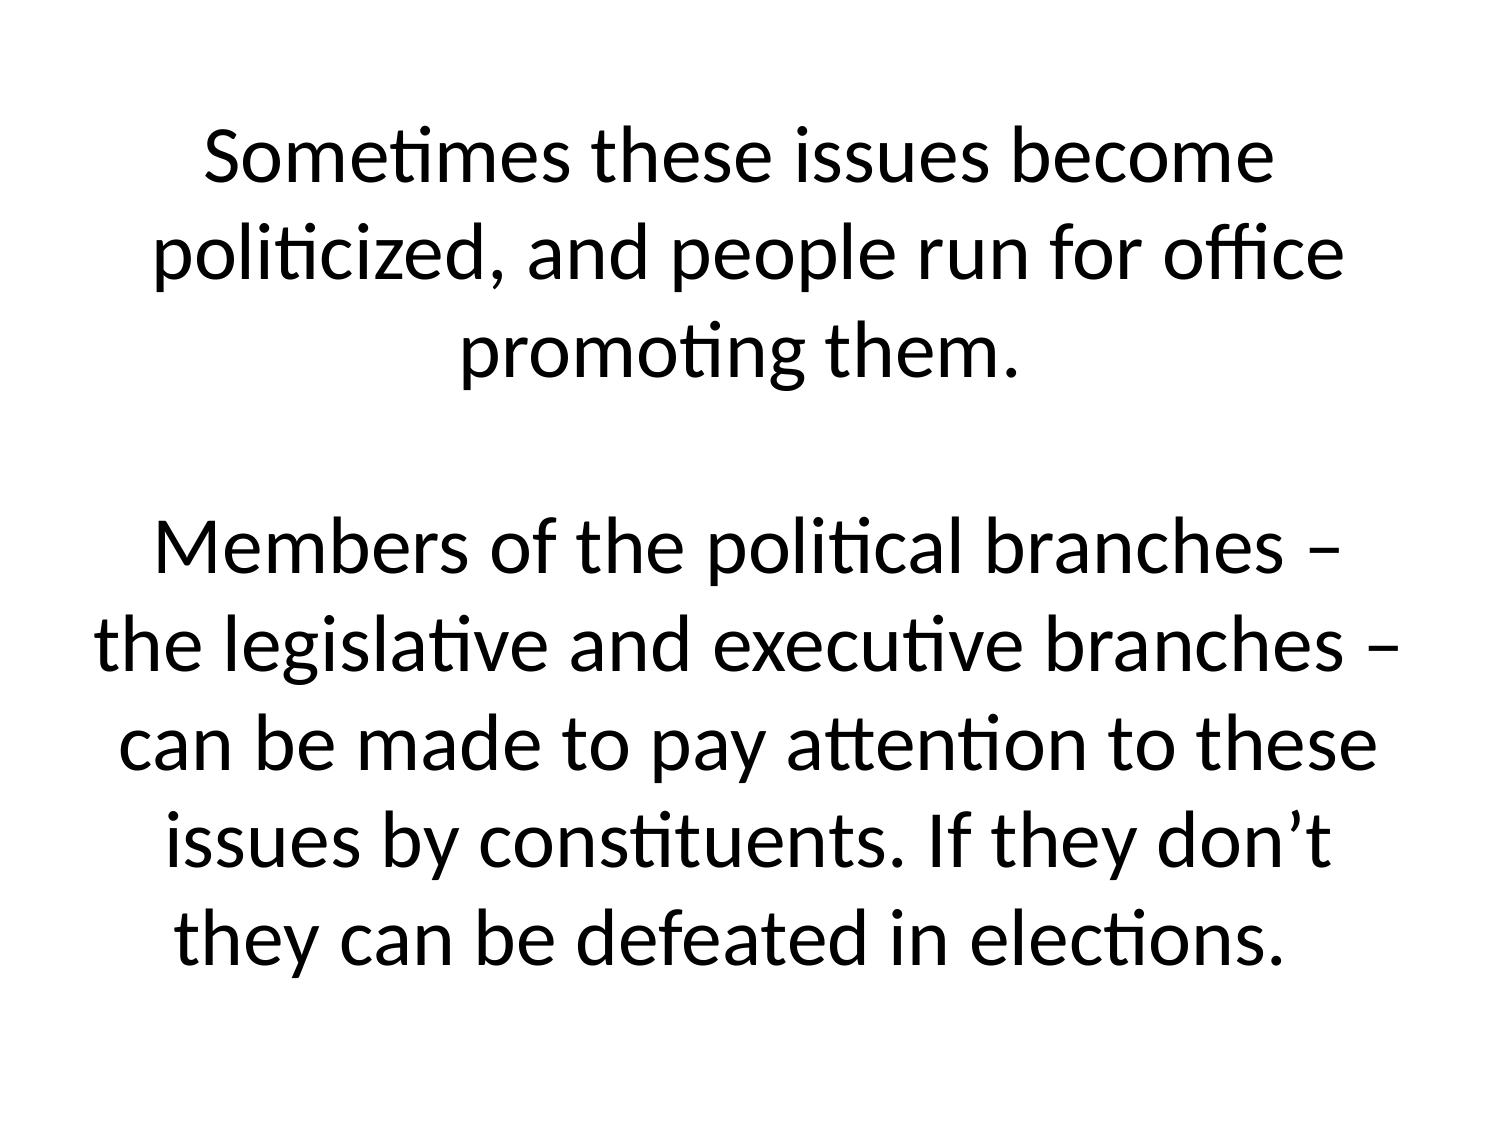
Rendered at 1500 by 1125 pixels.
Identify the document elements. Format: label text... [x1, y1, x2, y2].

title Sometimes these issues become politicized, and people run for office promoting them. Members of the political branches – the legislative and executive branches – can be made to pay attention to these issues by constituents. If they don’t they can be defeated in elections. [75, 45, 1425, 1038]
